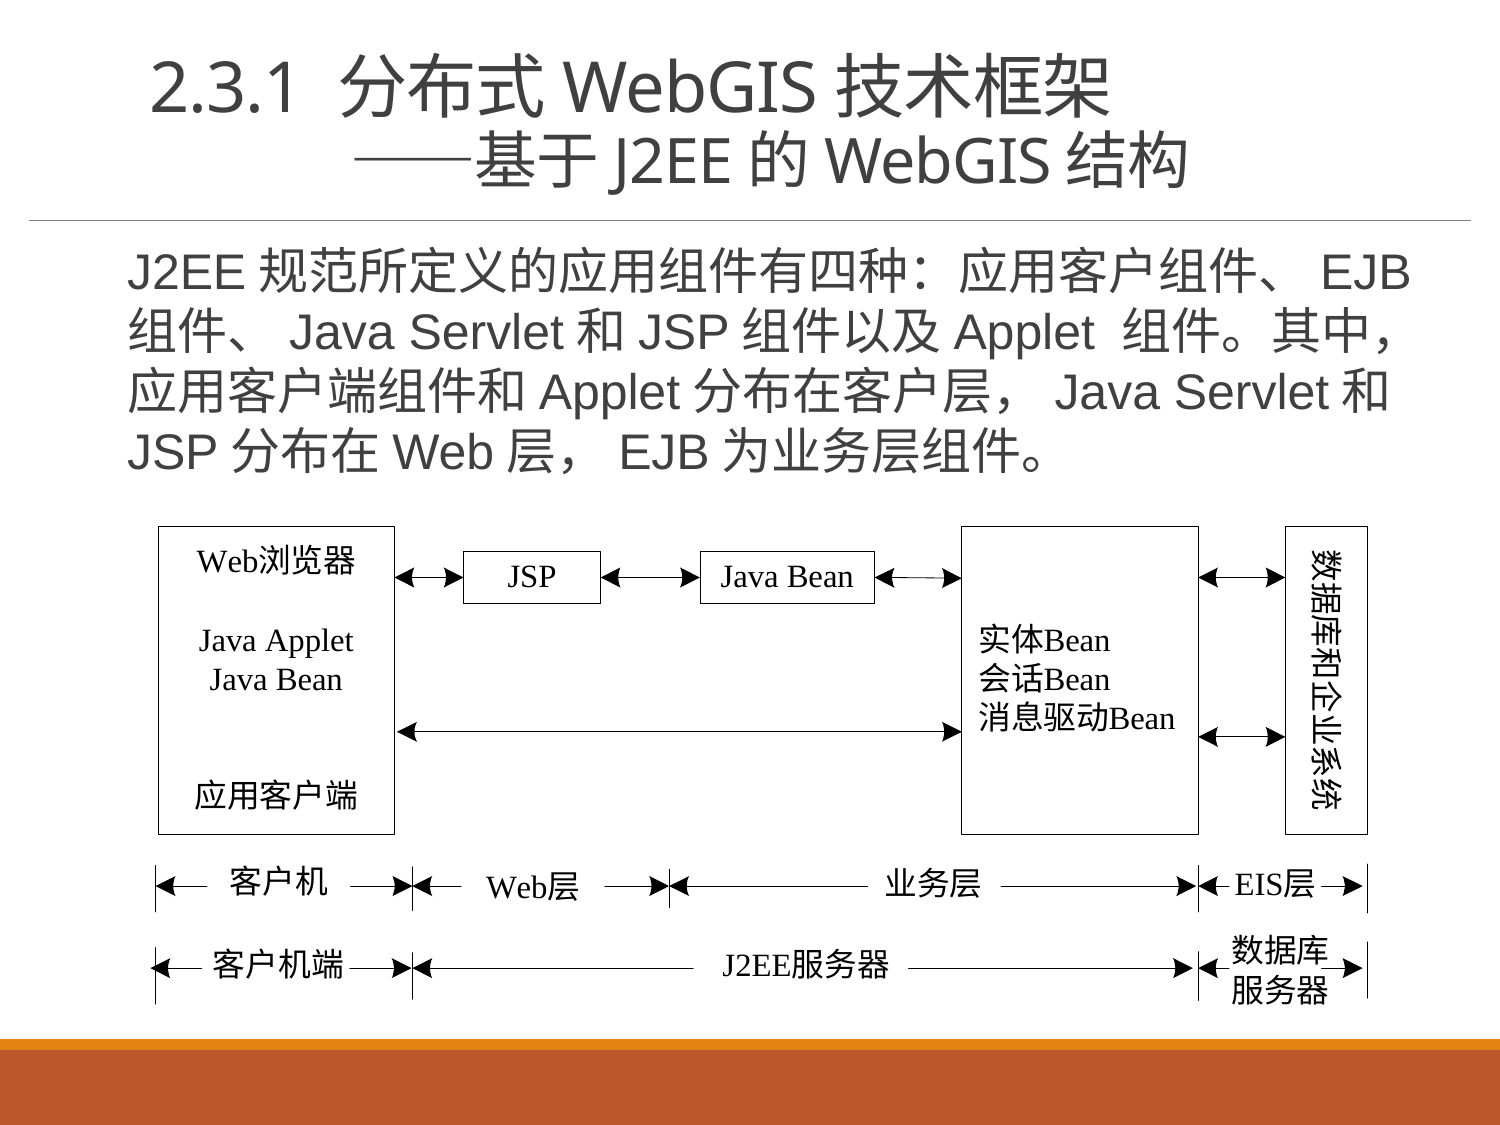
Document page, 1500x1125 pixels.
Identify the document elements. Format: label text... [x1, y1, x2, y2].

title 2.3.1 分布式WebGIS技术框架 ——基于J2EE的WebGIS结构 [134, 47, 1373, 206]
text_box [123, 520, 1418, 1010]
list J2EE规范所定义的应用组件有四种：应用客户组件、EJB组件、Java Servlet和JSP组件以及Applet 组件。其中，应用客户端组件和Applet分布在客户层，Java Servlet和JSP分布在Web层，EJB为业务层组件。 [112, 434, 1471, 1094]
list J2EE规范所定义的应用组件有四种：应用客户组件、EJB组件、Java Servlet和JSP组件以及Applet 组件。其中，应用客户端组件和Applet分布在客户层，Java Servlet和JSP分布在Web层，EJB为业务层组件。 [112, 231, 1471, 433]
